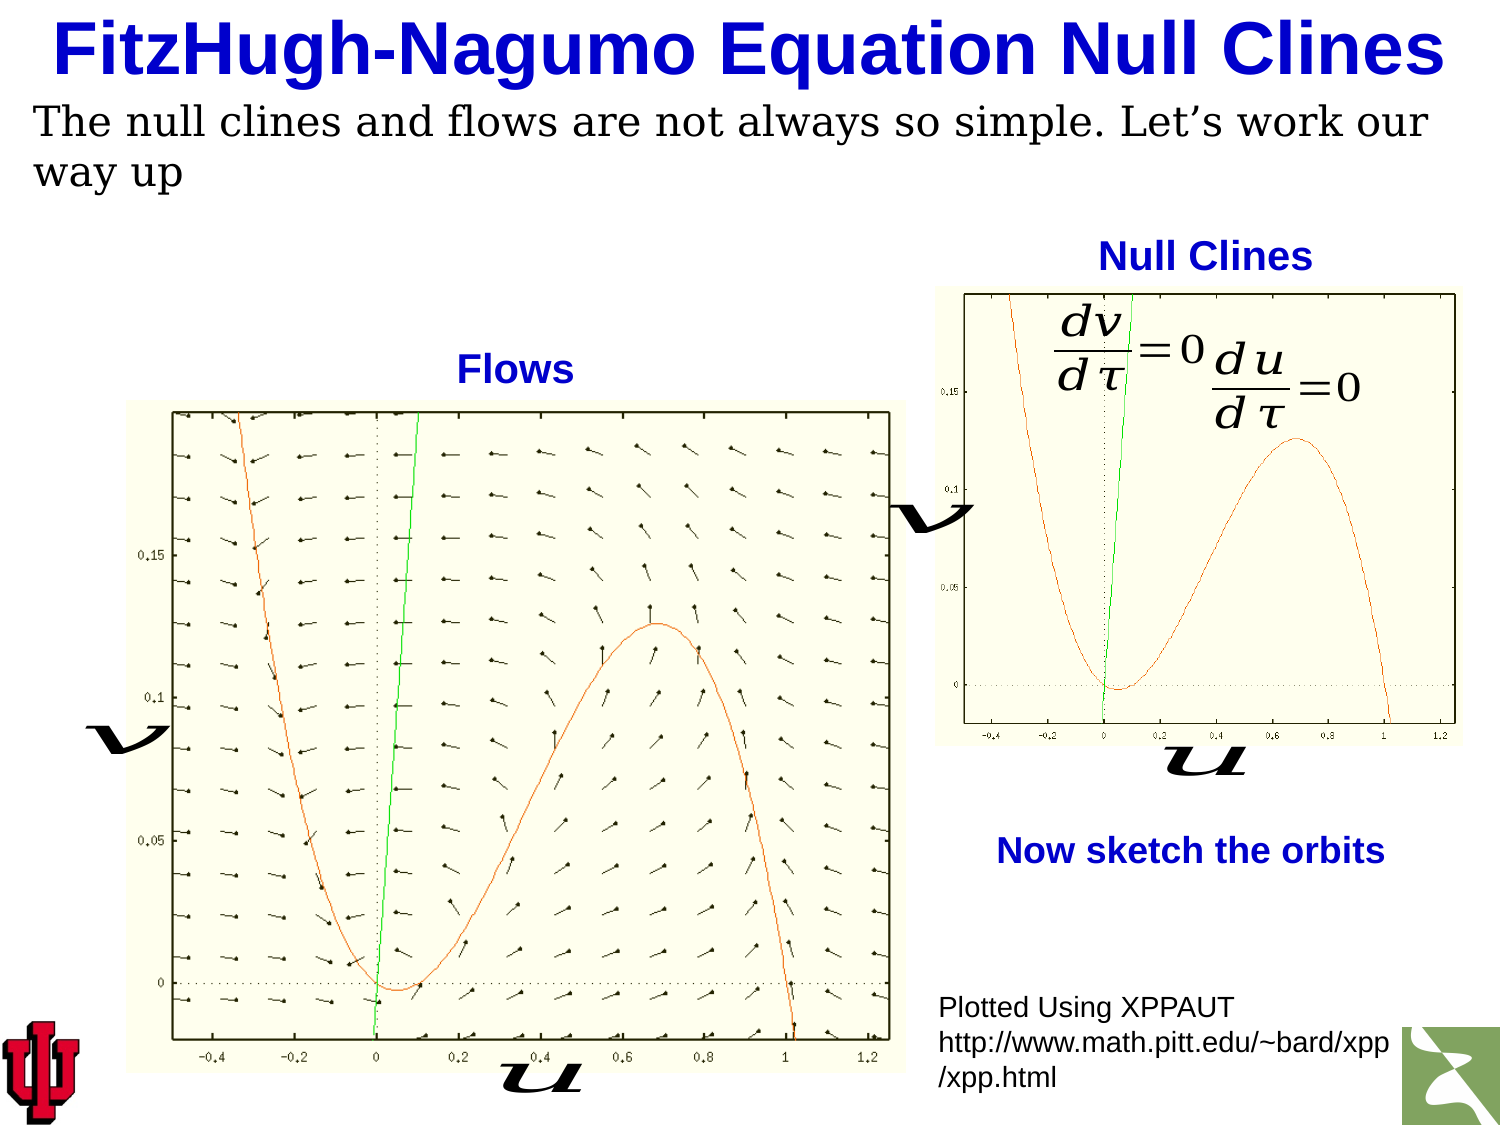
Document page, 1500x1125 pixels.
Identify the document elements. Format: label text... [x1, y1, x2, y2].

picture [1402, 1027, 1500, 1125]
title FitzHugh-Nagumo Equation Null Clines [0, 0, 1500, 90]
text_box Plotted Using XPPAUT http://www.math.pitt.edu/~bard/xpp/xpp.html [923, 981, 1406, 1101]
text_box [935, 221, 1463, 746]
picture [0, 1020, 80, 1125]
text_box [79, 333, 906, 1106]
text_box Now sketch the orbits [981, 818, 1428, 879]
